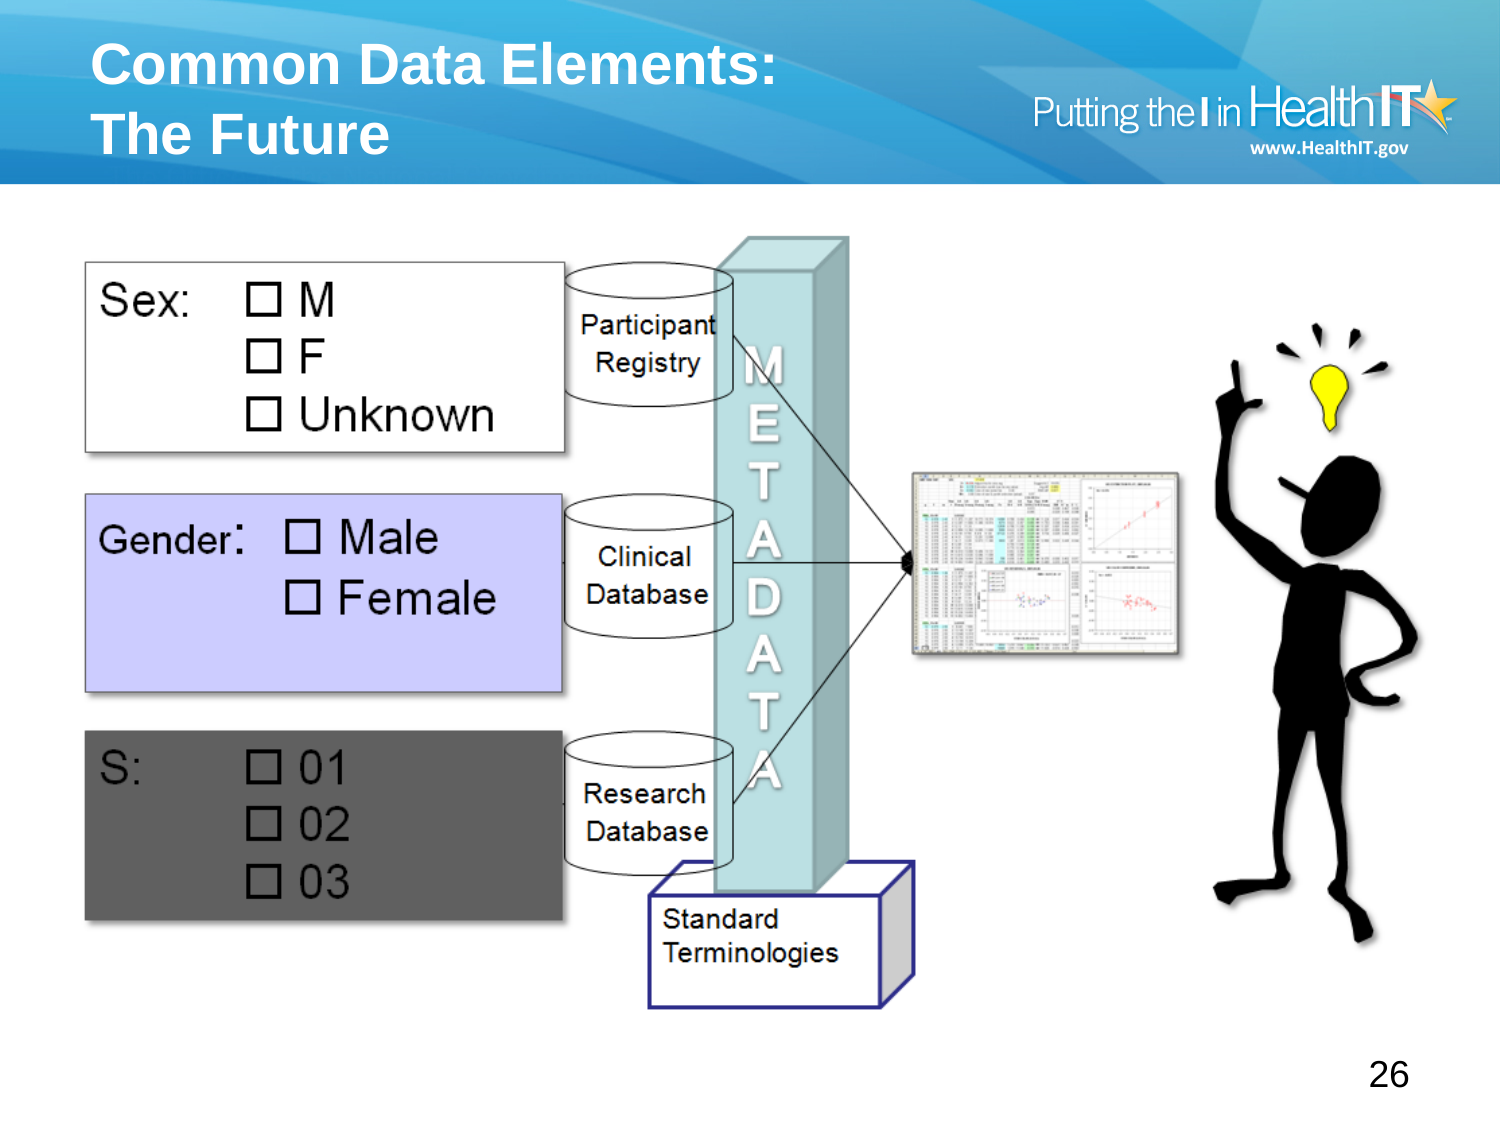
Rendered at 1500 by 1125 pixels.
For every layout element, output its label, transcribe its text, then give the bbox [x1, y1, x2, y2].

picture [0, 0, 1500, 1125]
slide_number 26 [1074, 1042, 1425, 1103]
title Common Data Elements: The Future [75, 12, 1425, 180]
